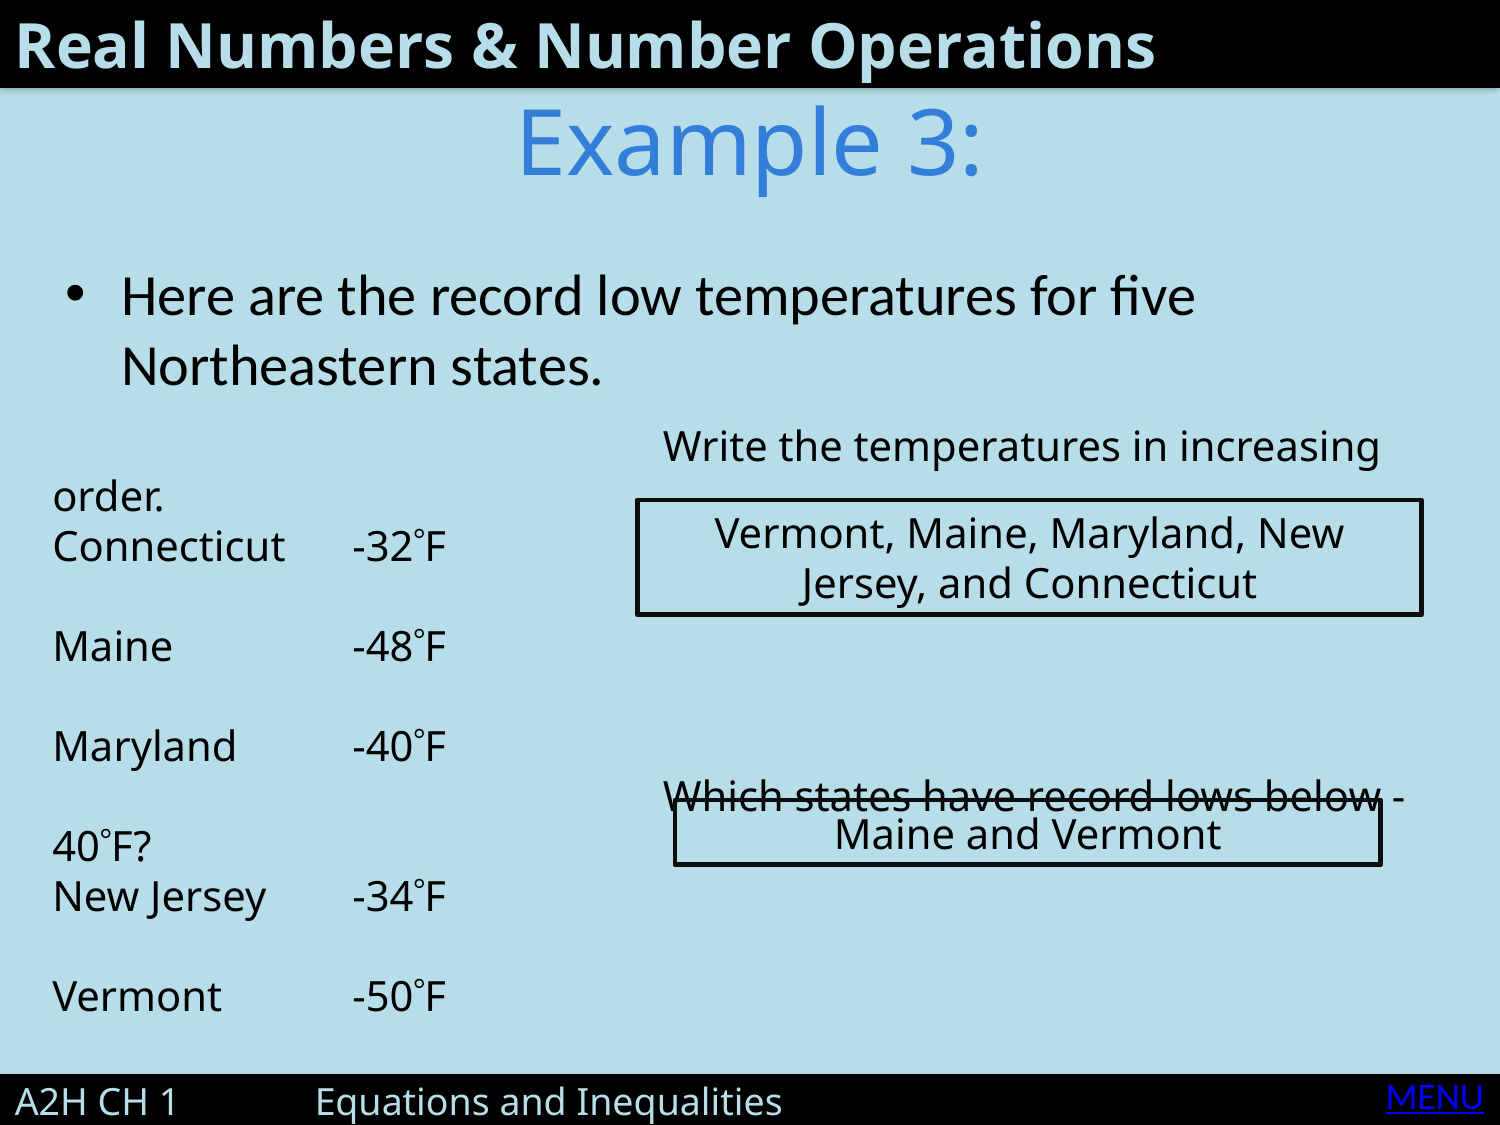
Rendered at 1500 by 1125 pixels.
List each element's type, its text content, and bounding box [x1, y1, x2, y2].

list Here are the record low temperatures for five Northeastern states. [50, 249, 1500, 447]
text_box Vermont, Maine, Maryland, New Jersey, and Connecticut [637, 499, 1422, 615]
text_box Real Numbers & Number Operations [0, 0, 1500, 88]
title Example 3: [75, 95, 1425, 233]
text_box MENU [1370, 1064, 1500, 1125]
text_box Write the temperatures in increasing order. Connecticut -32F Maine -48F Maryland -40F Which states have record lows below -40F? New Jersey -34F Vermont -50F [37, 412, 1475, 1073]
text_box Maine and Vermont [674, 800, 1381, 865]
text_box A2H CH 1 Equations and Inequalities [0, 1074, 1370, 1125]
